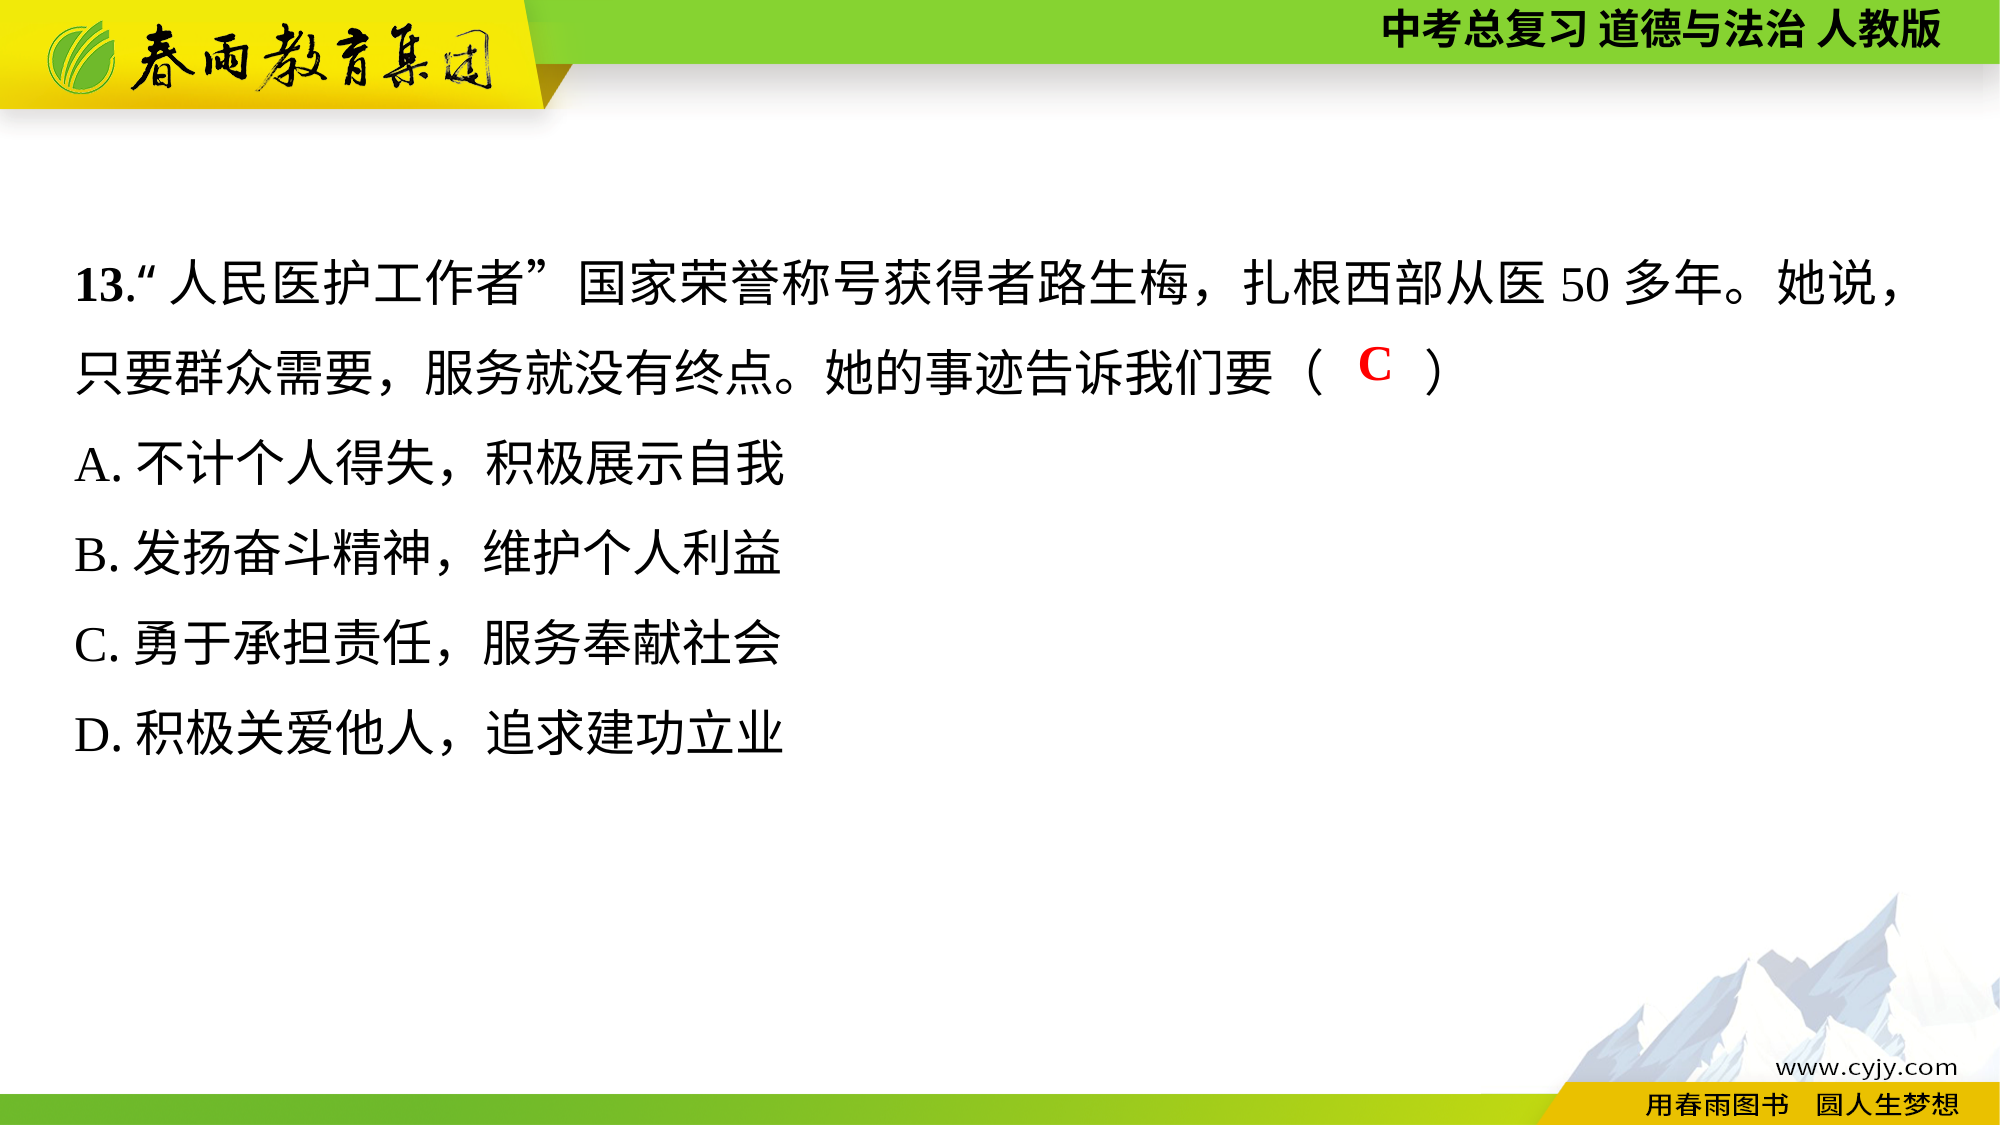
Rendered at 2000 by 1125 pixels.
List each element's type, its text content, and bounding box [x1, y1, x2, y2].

text_box C [1342, 322, 1409, 398]
picture [0, 0, 2000, 1125]
list 13.“人民医护工作者”国家荣誉称号获得者路生梅，扎根西部从医50多年。她说，只要群众需要，服务就没有终点。她的事迹告诉我们要（ ） A.不计个人得失，积极展示自我 B.发扬奋斗精神，维护个人利益 C.勇于承担责任，服务奉献社会 D.积极关爱他人，追求建功立业 [59, 214, 1944, 764]
